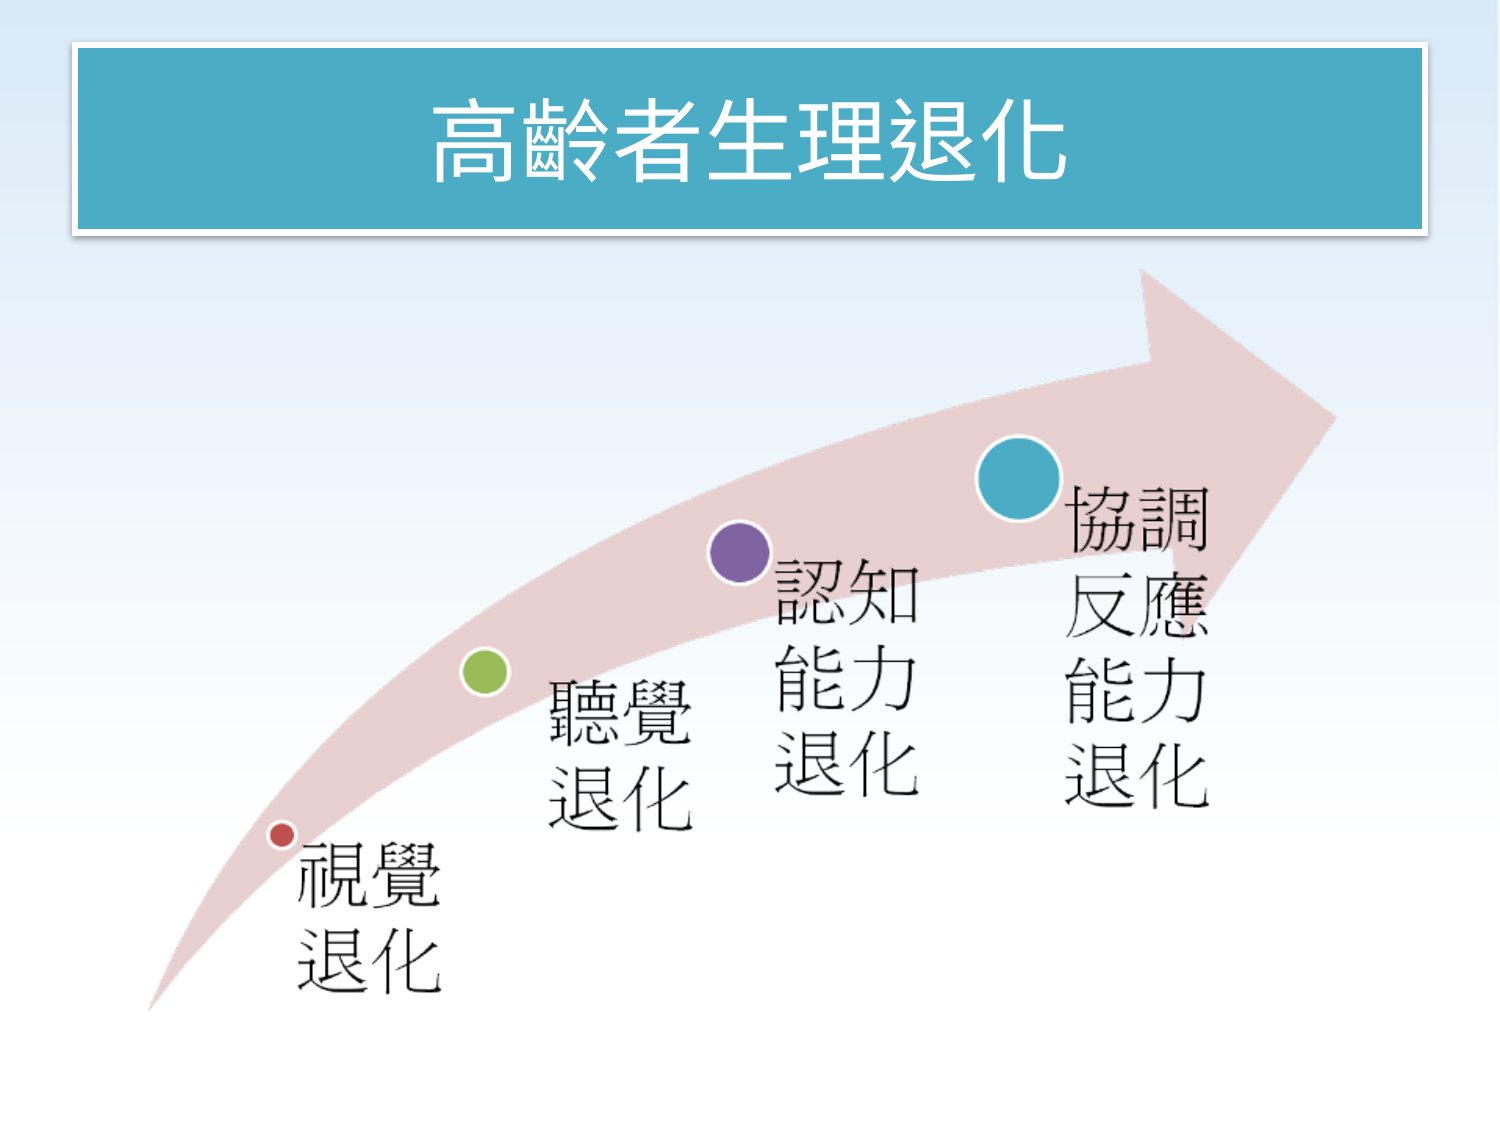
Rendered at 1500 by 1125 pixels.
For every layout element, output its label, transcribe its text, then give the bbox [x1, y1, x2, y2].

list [68, 268, 1422, 1014]
title 高齡者生理退化 [72, 42, 1428, 236]
picture [0, 0, 1500, 1125]
